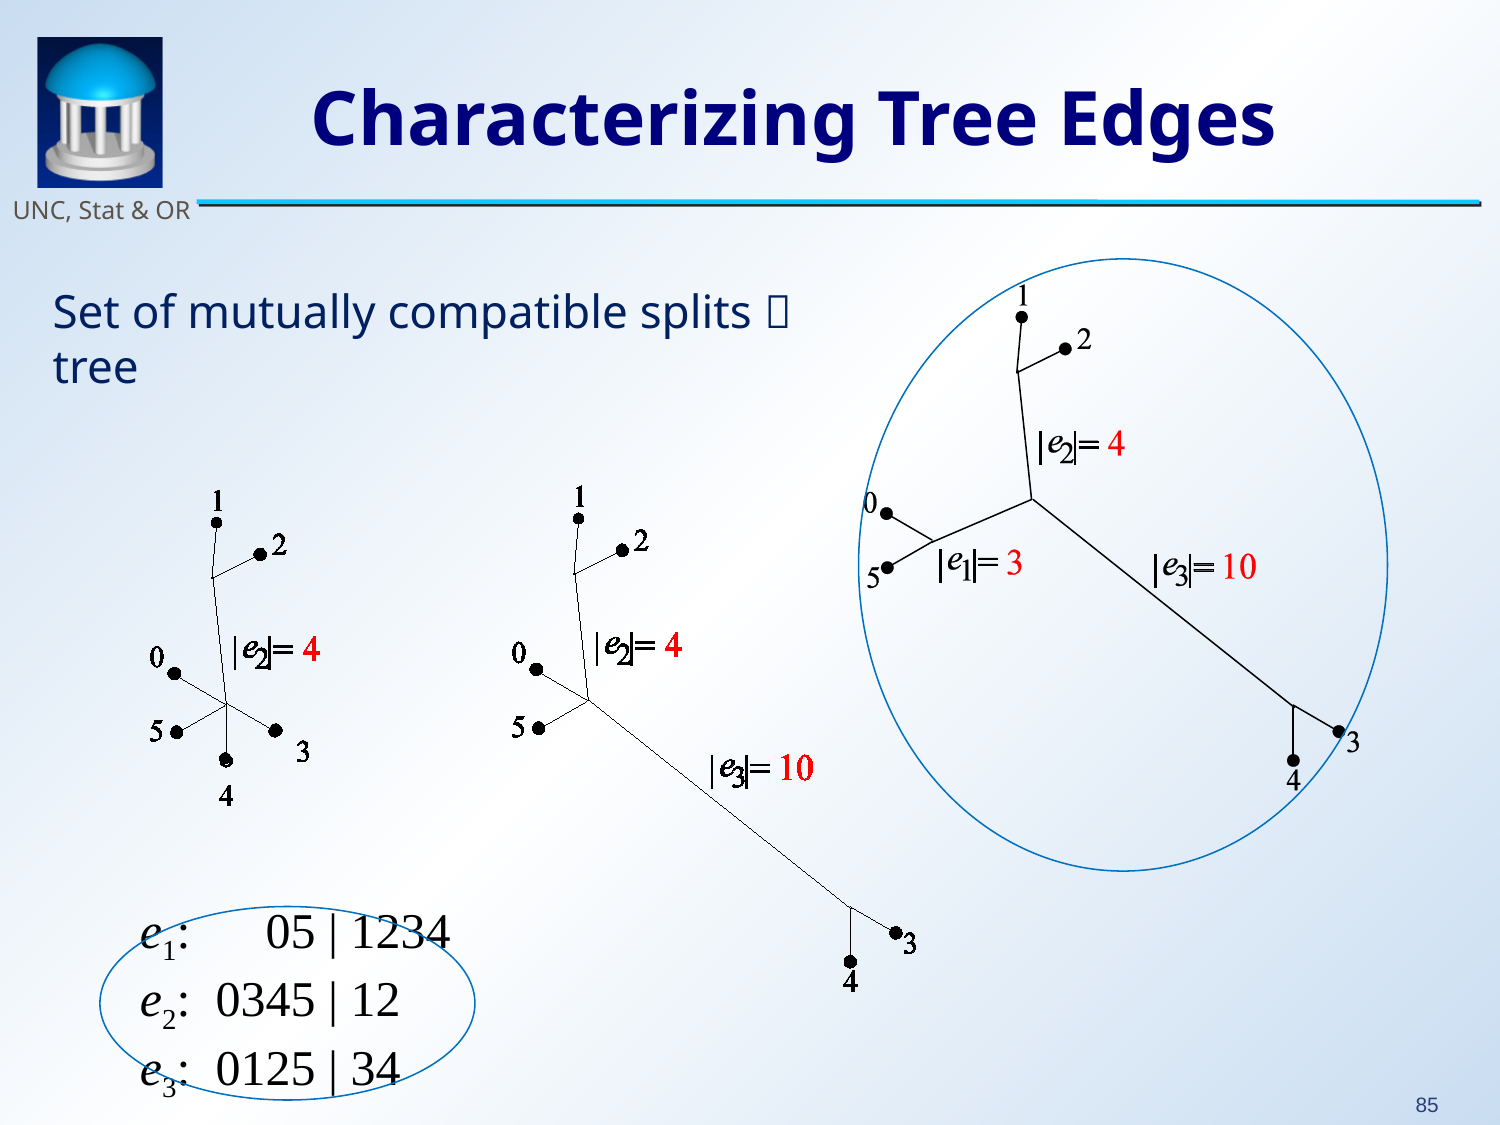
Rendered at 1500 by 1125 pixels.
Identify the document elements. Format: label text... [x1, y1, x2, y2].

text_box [150, 489, 320, 807]
title Characterizing Tree Edges [274, 74, 1313, 156]
text_box [99, 906, 475, 1101]
list Set of mutually compatible splits  tree [37, 274, 888, 1038]
text_box [1366, 444, 1388, 686]
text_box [512, 485, 916, 992]
text_box [952, 799, 1294, 872]
picture [862, 281, 1363, 791]
text_box e1: 05 | 1234 e2: 0345 | 12 e3: 0125 | 34 [50, 871, 475, 1111]
text_box [1028, 258, 1218, 279]
